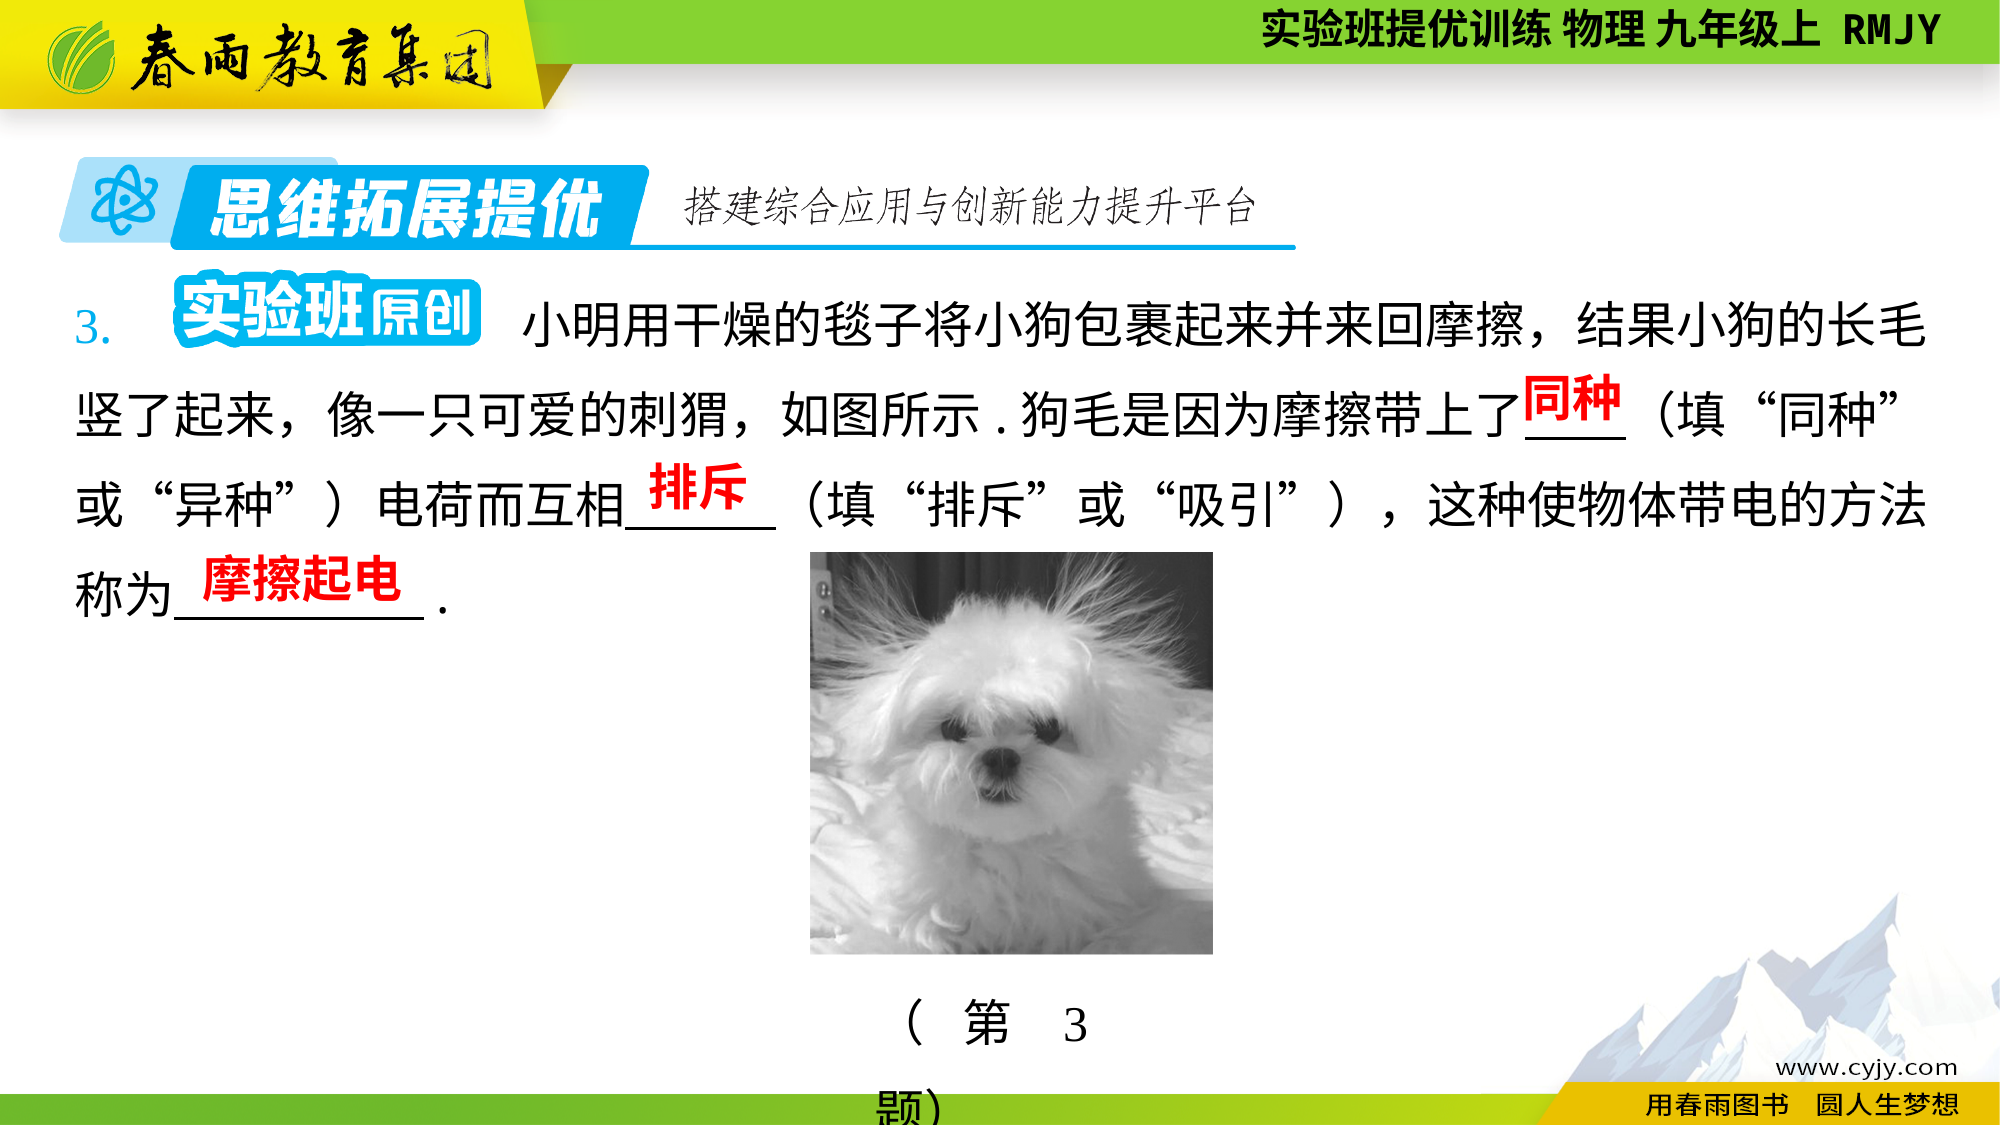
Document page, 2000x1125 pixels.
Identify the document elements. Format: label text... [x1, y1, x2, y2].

text_box 摩擦起电 [188, 539, 418, 615]
picture [0, 0, 2000, 1125]
list 3. 小明用干燥的毯子将小狗包裹起来并来回摩擦，结果小狗的长毛竖了起来，像一只可爱的刺猬，如图所示.狗毛是因为摩擦带上了 （填“同种”或“异种”）电荷而互相 （填“排斥”或“吸引”），这种使物体带电的方法称为 . [59, 255, 1944, 635]
text_box （第3题） [860, 963, 1115, 1060]
text_box 同种 [1507, 358, 1638, 434]
text_box 排斥 [634, 448, 764, 524]
